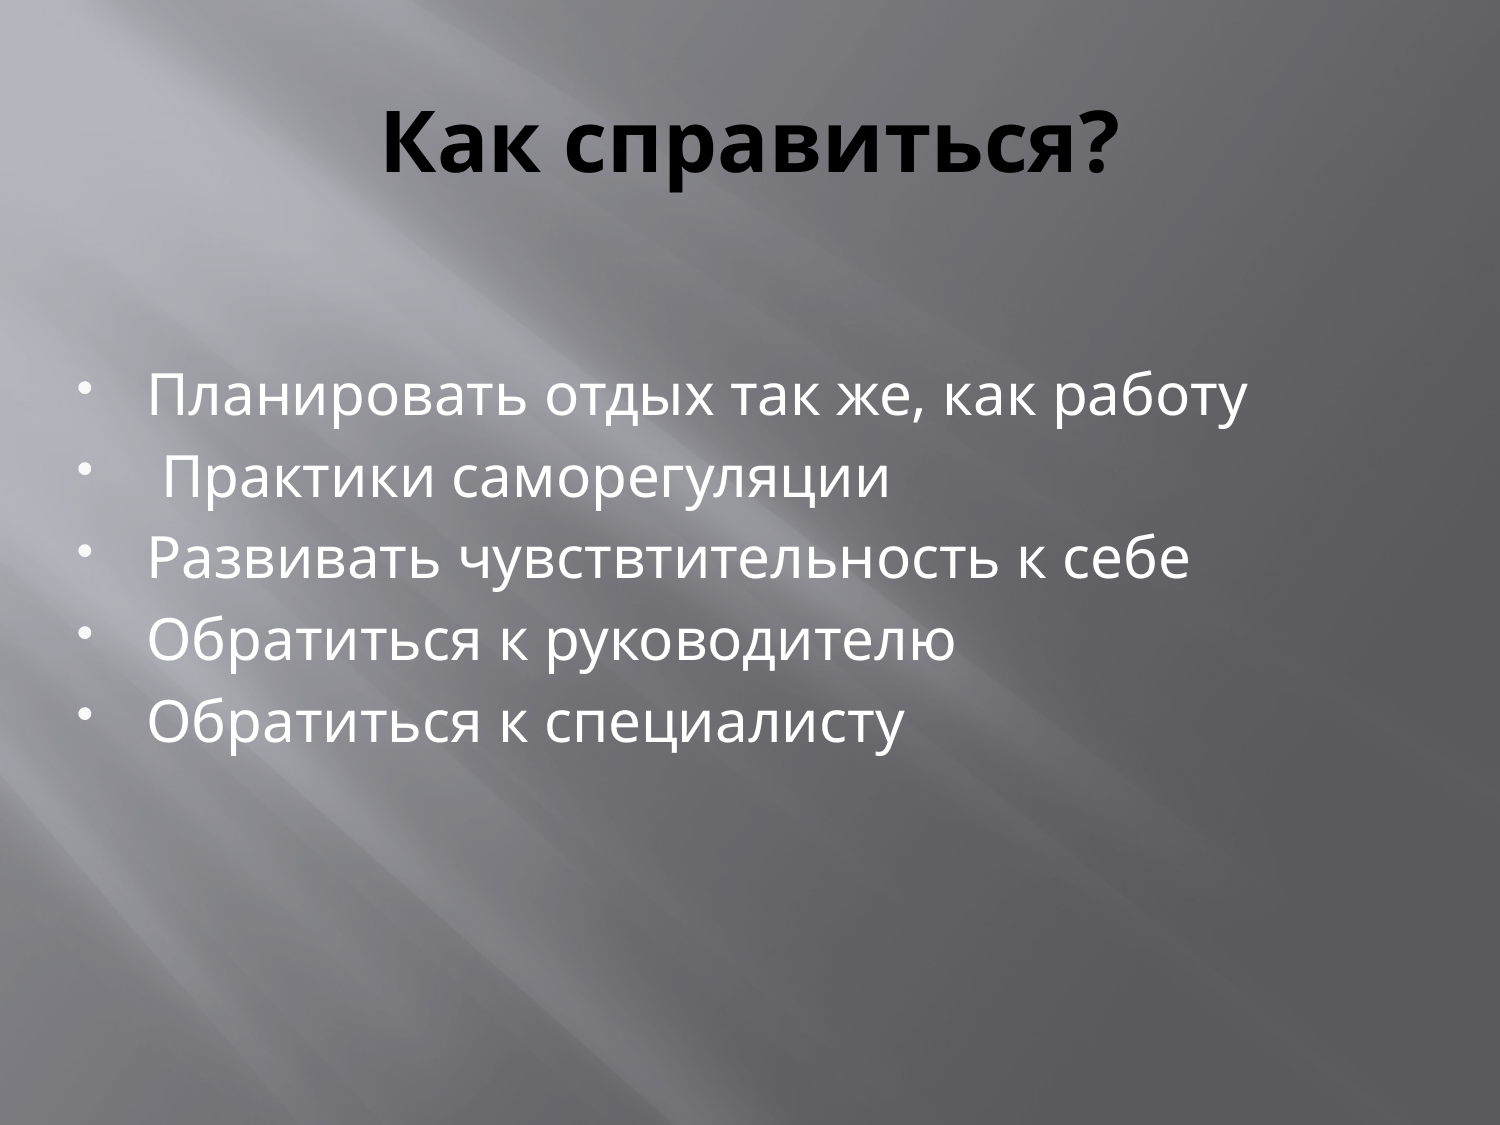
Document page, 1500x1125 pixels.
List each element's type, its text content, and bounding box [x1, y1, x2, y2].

list Планировать отдых так же, как работу Практики саморегуляции Развивать чувствтительность к себе Обратиться к руководителю Обратиться к специалисту [41, 349, 1425, 882]
title Как справиться? [75, 45, 1425, 233]
